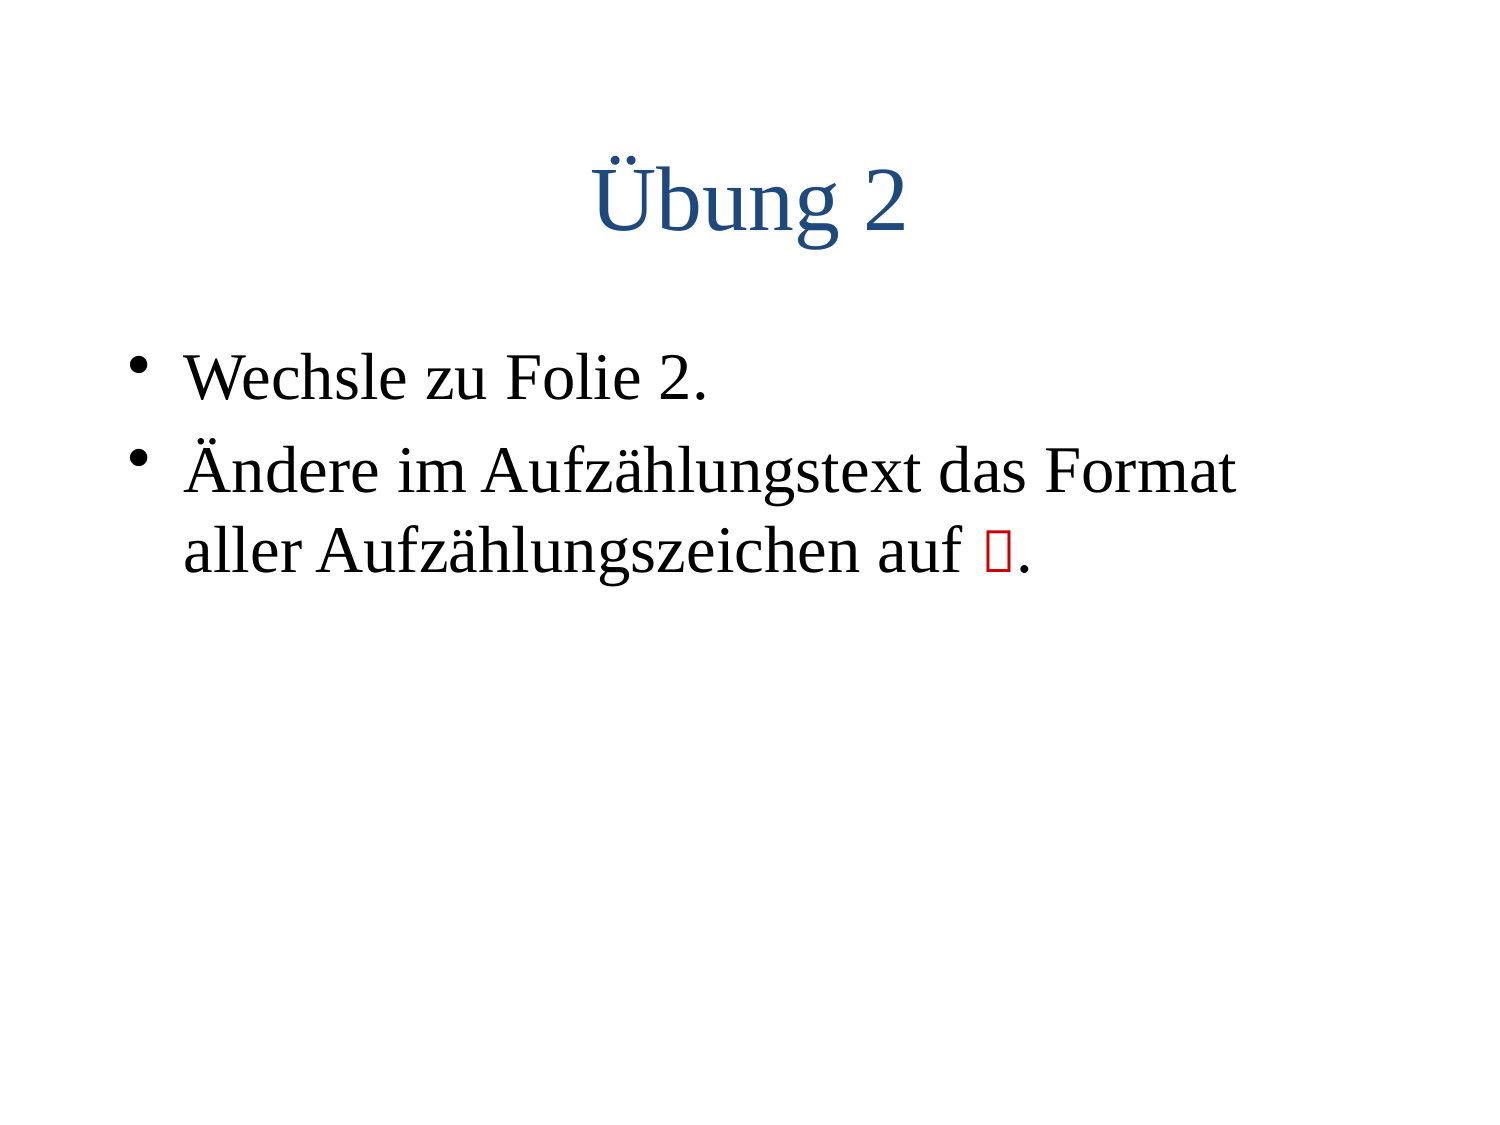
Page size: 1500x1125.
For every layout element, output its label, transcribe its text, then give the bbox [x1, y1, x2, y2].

title Übung 2 [112, 99, 1388, 288]
list Wechsle zu Folie 2. Ändere im Aufzählungstext das Format aller Aufzählungszeichen auf . [112, 324, 1388, 1001]
